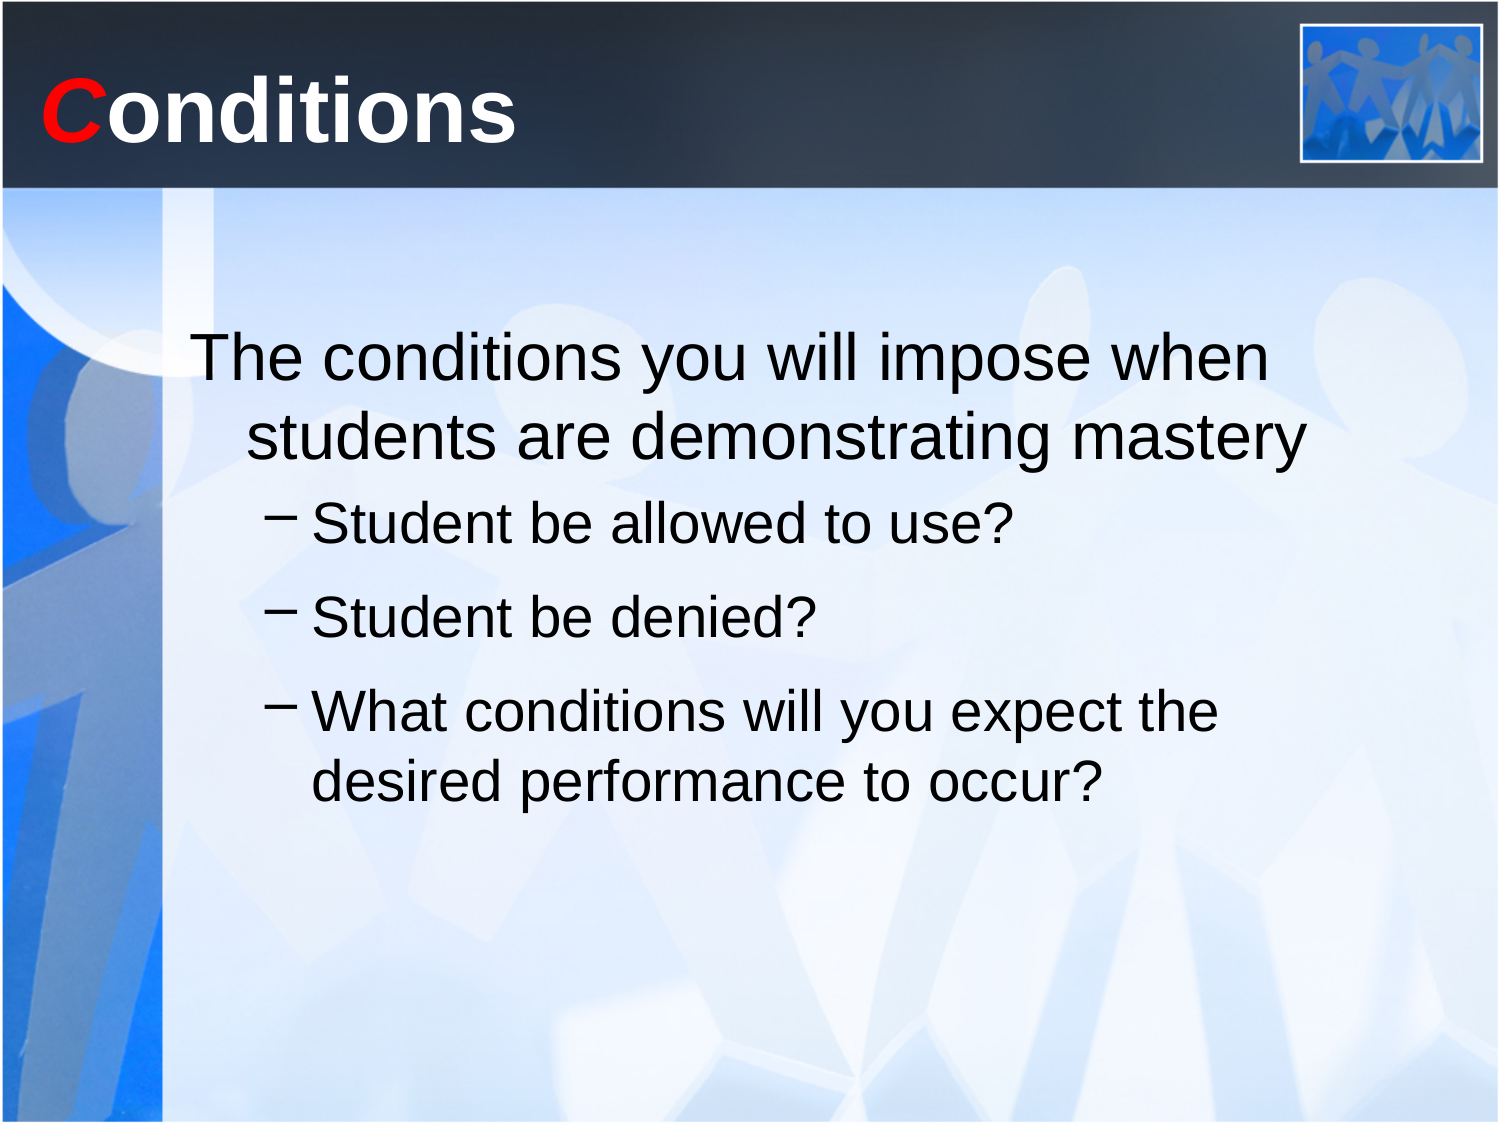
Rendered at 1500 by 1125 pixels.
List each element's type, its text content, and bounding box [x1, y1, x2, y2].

picture [0, 0, 1500, 1125]
list The conditions you will impose when students are demonstrating mastery Student be allowed to use? Student be denied? What conditions will you expect the desired performance to occur? [174, 212, 1350, 1005]
title Conditions [24, 37, 1475, 175]
